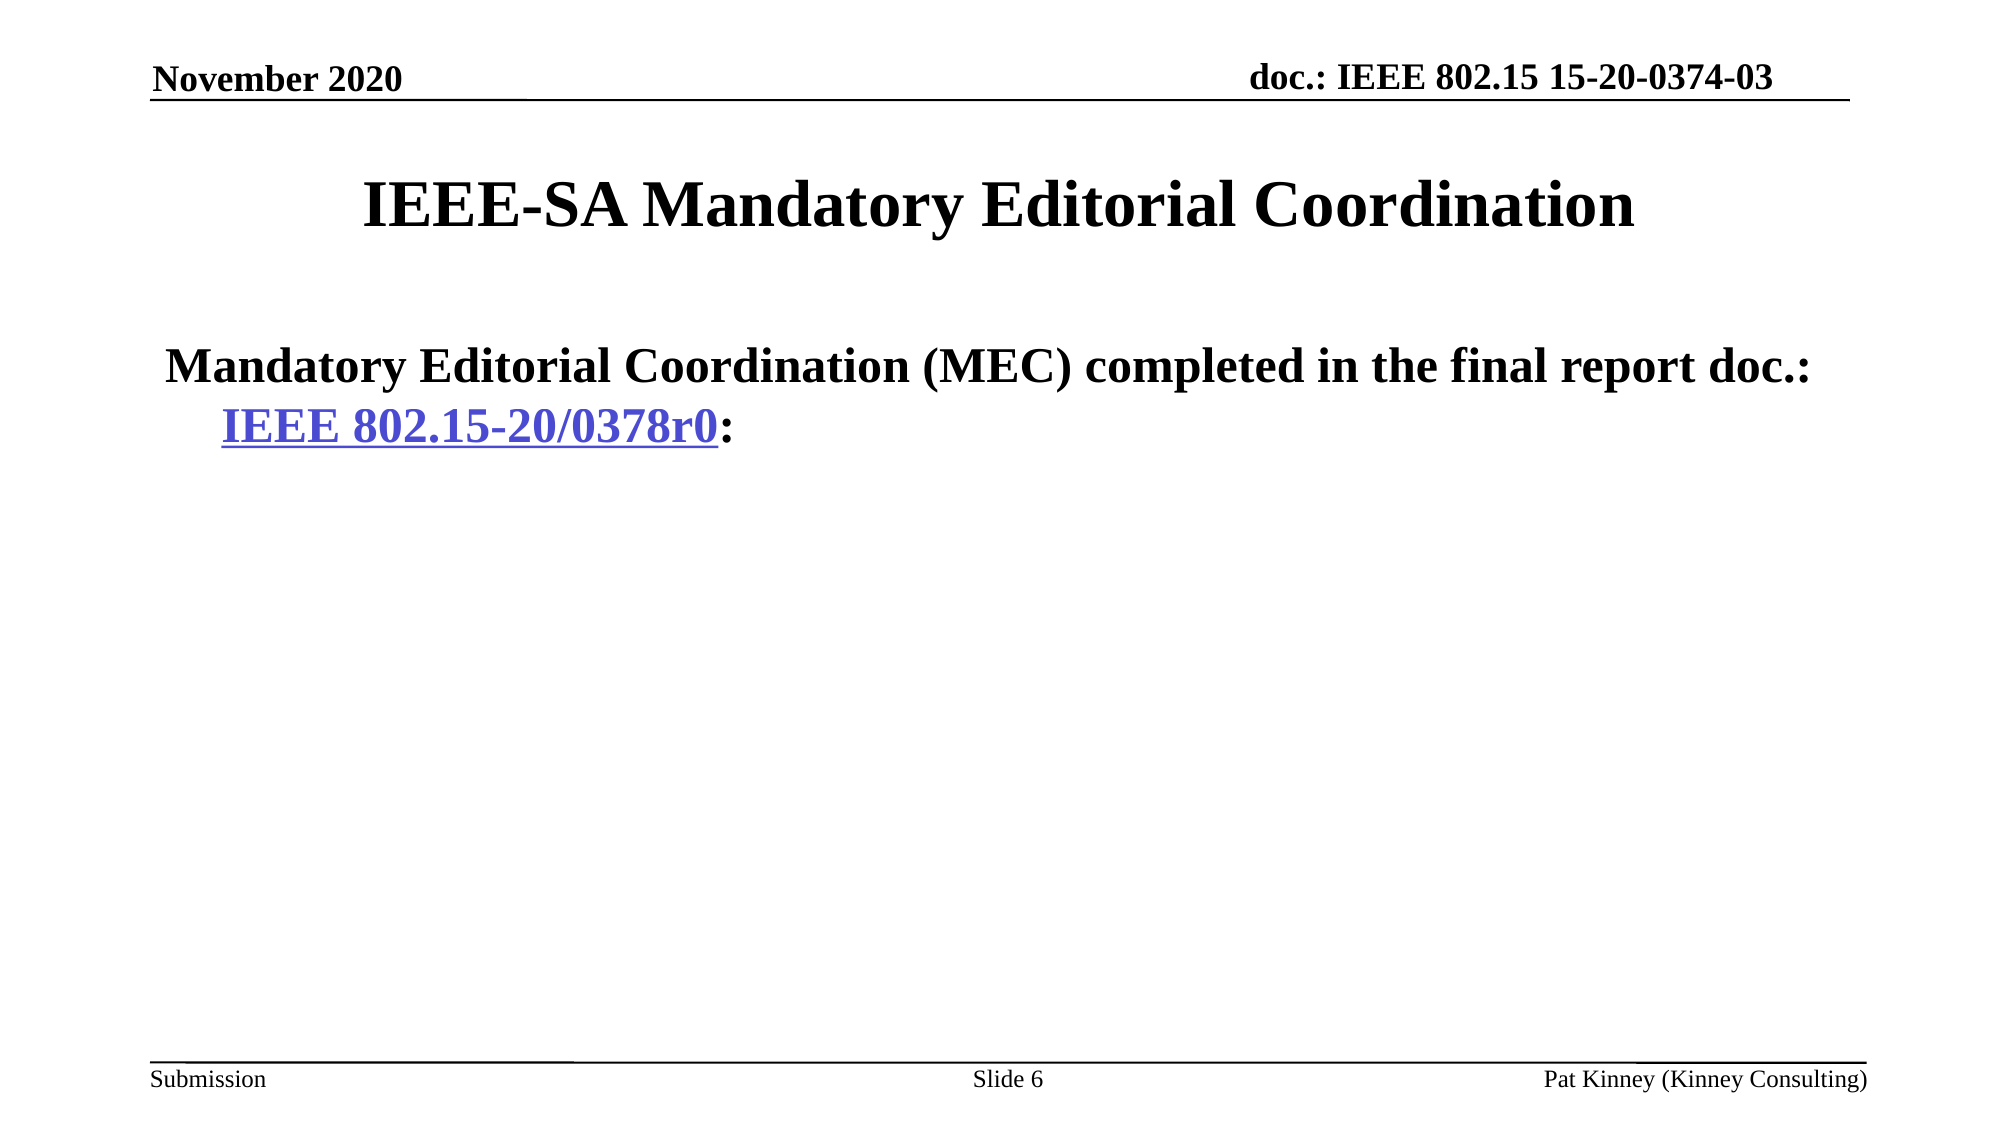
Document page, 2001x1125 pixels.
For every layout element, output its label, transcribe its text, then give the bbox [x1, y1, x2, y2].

text_box Slide 6 [950, 1062, 1066, 1122]
text_box Mandatory Editorial Coordination (MEC) completed in the final report doc.: IEEE 802.15-20/0378r0: [149, 324, 1850, 1000]
text_box Pat Kinney (Kinney Consulting) [1171, 1062, 1869, 1092]
text_box November 2020 [152, 54, 563, 100]
text_box IEEE-SA Mandatory Editorial Coordination [149, 112, 1850, 287]
